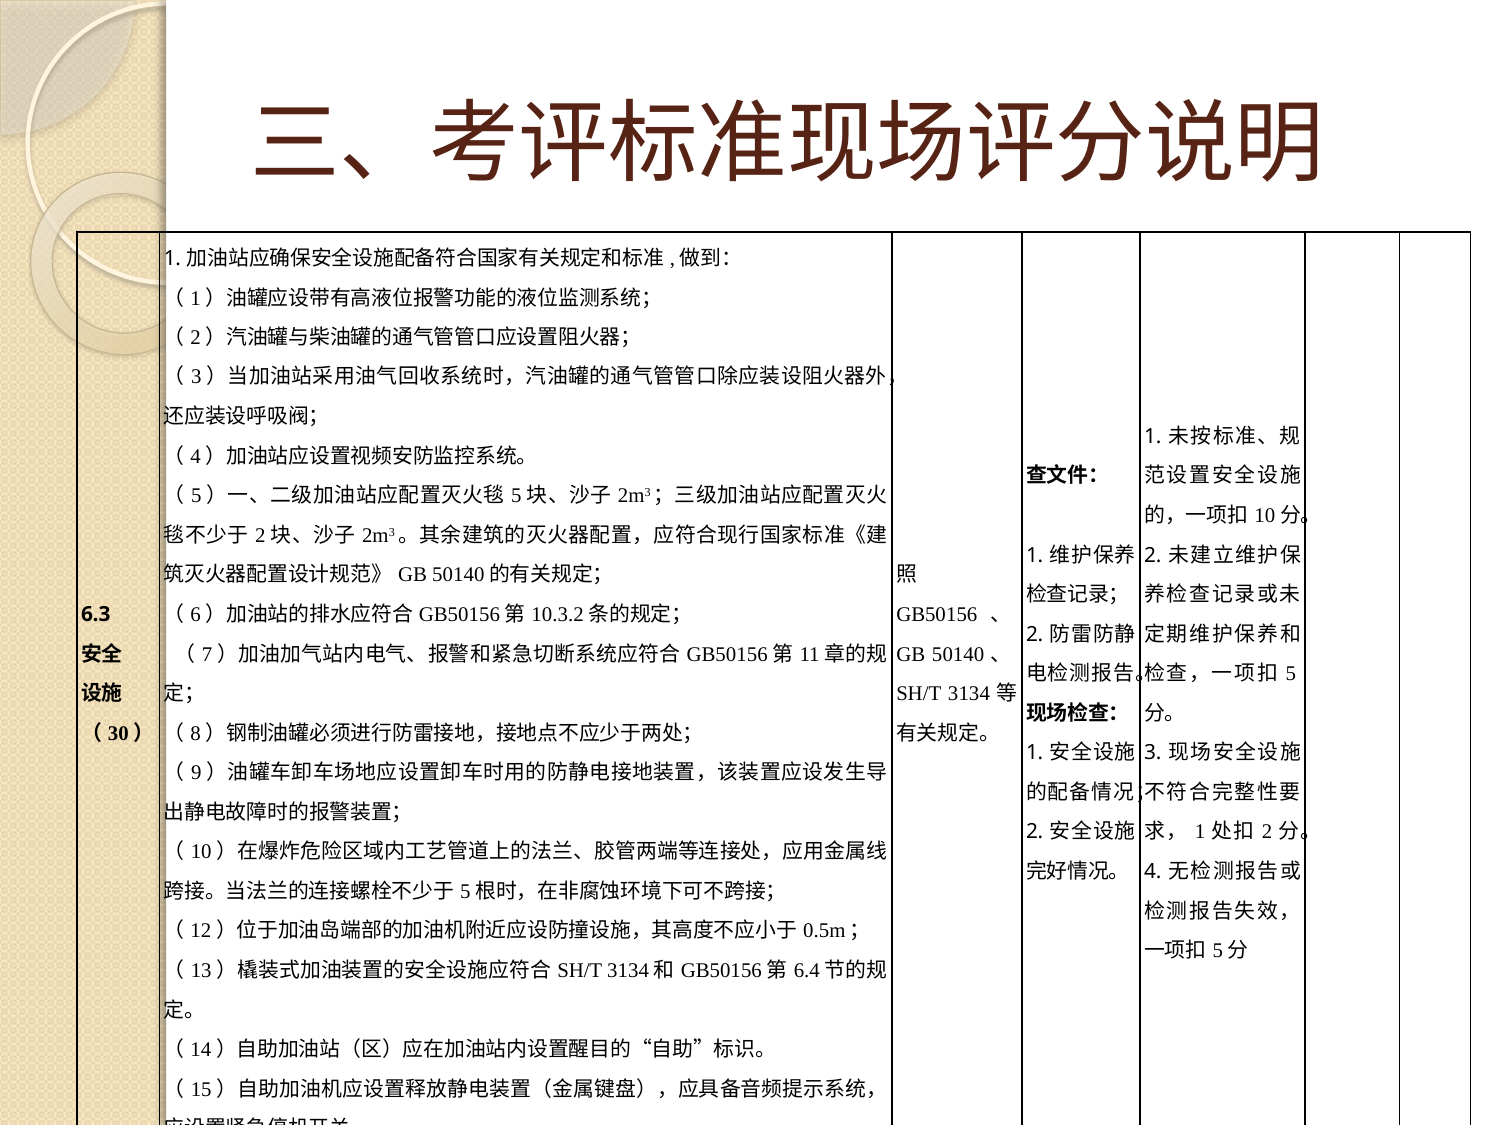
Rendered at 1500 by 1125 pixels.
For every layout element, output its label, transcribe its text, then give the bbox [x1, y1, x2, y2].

table_header [1306, 233, 1399, 1125]
title 三、考评标准现场评分说明 [235, 45, 1466, 231]
table_header 1.加油站应确保安全设施配备符合国家有关规定和标准,做到： （1）油罐应设带有高液位报警功能的液位监测系统； （2）汽油罐与柴油罐的通气管管口应设置阻火器； （3）当加油站采用油气回收系统时，汽油罐的通气管管口除应装设阻火器外，还应装设呼吸阀； （4）加油站应设置视频安防监控系统。 （5）一、二级加油站应配置灭火毯5块、沙子2m3；三级加油站应配置灭火毯不少于2块、沙子2m3。其余建筑的灭火器配置，应符合现行国家标准《建筑灭火器配置设计规范》GB 50140的有关规定； （6）加油站的排水应符合GB50156第10.3.2条的规定； （7）加油加气站内电气、报警和紧急切断系统应符合GB50156第11章的规定； （8）钢制油罐必须进行防雷接地，接地点不应少于两处； （9）油罐车卸车场地应设置卸车时用的防静电接地装置，该装置应设发生导出静电故障时的报警装置； （10）在爆炸危险区域内工艺管道上的法兰、胶管两端等连接处，应用金属线跨接。当法兰的连接螺栓不少于5根时，在非腐蚀环境下可不跨接； （12）位于加油岛端部的加油机附近应设防撞设施，其高度不应小于0.5m； （13）橇装式加油装置的安全设施应符合SH/T 3134和GB50156第6.4节的规定。 （14）自助加油站（区）应在加油站内设置醒目的“自助”标识。 （15）自助加油机应设置释放静电装置（金属键盘），应具备音频提示系统，应设置紧急停机开关。 [160, 233, 891, 1125]
table_header 照GB50156、GB 50140、SH/T 3134等有关规定。 [893, 233, 1021, 1125]
table_header [1400, 233, 1470, 1125]
table_header 6.3 安全 设施 （30） [78, 233, 159, 1125]
table_header 查文件： 1.维护保养检查记录； 2.防雷防静电检测报告。 现场检查： 1.安全设施的配备情况； 2.安全设施完好情况。 [1023, 233, 1139, 1125]
table_header 1.未按标准、规范设置安全设施的，一项扣10分。 2.未建立维护保养检查记录或未定期维护保养和检查，一项扣5分。 3.现场安全设施不符合完整性要求，1处扣2分。 4.无检测报告或检测报告失效，一项扣5分 [1141, 233, 1304, 1125]
